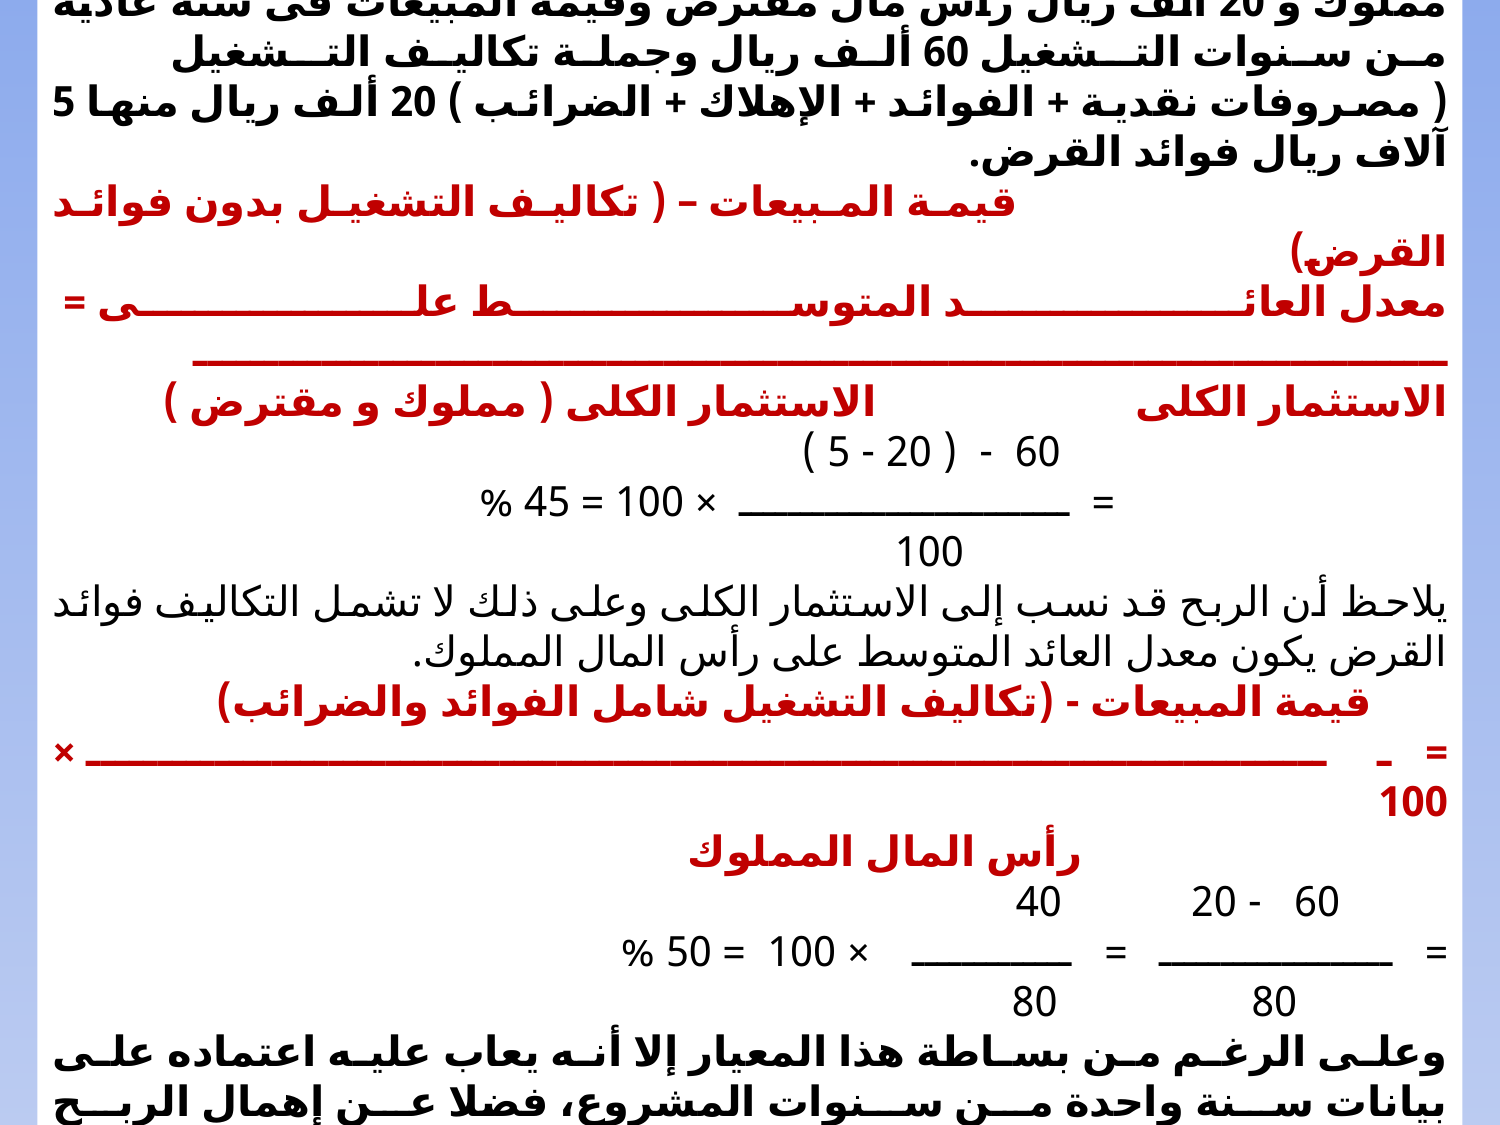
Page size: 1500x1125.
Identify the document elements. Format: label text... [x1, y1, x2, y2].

text_box مشروع تكاليفه الاستثمارية 100 ألف ريال منها 80 ألف ريال رأس مال مملوك و 20 ألف ريال رأس مال مقترض وقيمة المبيعات فى سنة عادية من سنوات التـشغيل 60 ألف ريال وجملة تكاليف التـشغيل ( مصروفات نقدية + الفوائد + الإهلاك + الضرائب ) 20 ألف ريال منها 5 آلاف ريال فوائد القرض. قيمة المبيعات – ( تكاليف التشغيل بدون فوائد القرض) معدل العائد المتوسط على = ــــــــــــــــــــــــــــــــــــــــــــــــــــــــــــــــــــــــــــــــــــــــ الاستثمار الكلى الاستثمار الكلى ( مملوك و مقترض ) 60 - ( 20 - 5 ) = ـــــــــــــــــــــــــــ × 100 = 45 % 100 يلاحظ أن الربح قد نسب إلى الاستثمار الكلى وعلى ذلك لا تشمل التكاليف فوائد القرض يكون معدل العائد المتوسط على رأس المال المملوك. قيمة المبيعات - (تكاليف التشغيل شامل الفوائد والضرائب) = ــــــــــــــــــــــــــــــــــــــــــــــــــــــــــــــــــــــــــــــــــــــــ × 100 رأس المال المملوك 60 - 20 40 = ـــــــــــــــــــ = ـــــــــــــ × 100 = 50 % 80 80 وعلى الرغم من بساطة هذا المعيار إلا أنه يعاب عليه اعتماده على بيانات سنة واحدة من سنوات المشروع، فضلا عن إهمال الربح والتكاليف خلال عمر المشروع. [37, 0, 1463, 1125]
footer الدكتور عيسى قداده [437, 1042, 988, 1103]
slide_number 62 [1299, 1042, 1425, 1103]
